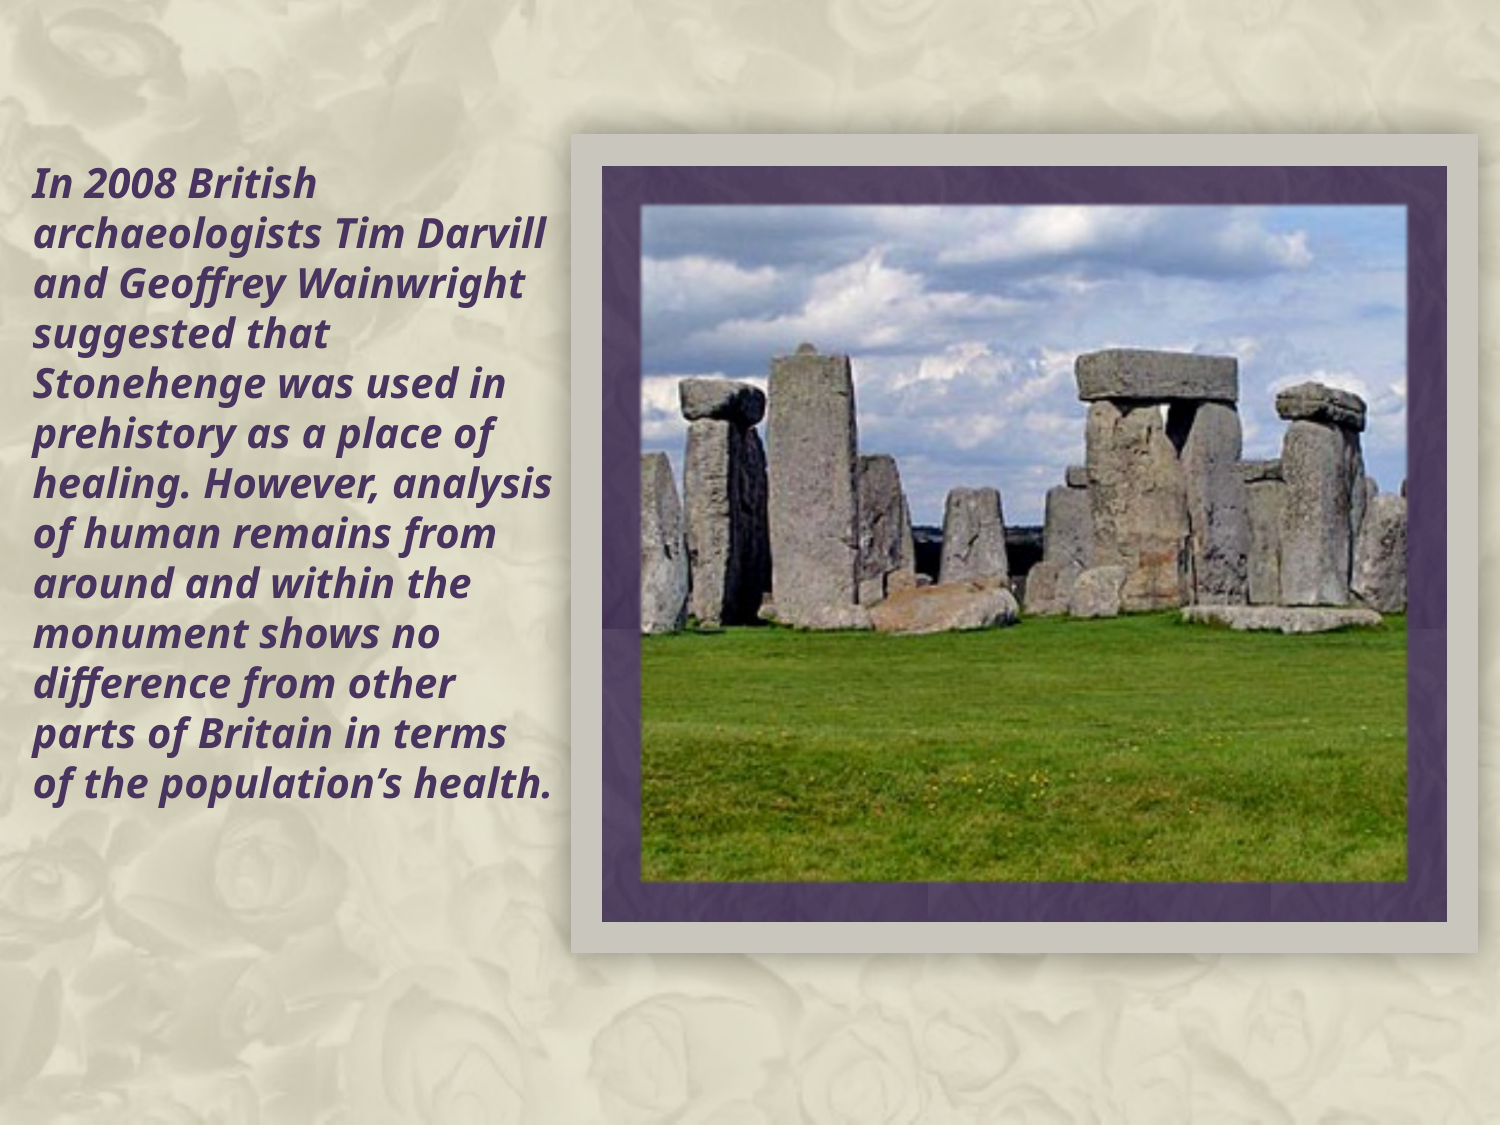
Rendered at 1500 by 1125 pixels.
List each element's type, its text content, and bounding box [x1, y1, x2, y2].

picture [638, 202, 1411, 886]
list In 2008 British archaeologists Tim Darvill and Geoffrey Wainwright suggested that Stonehenge was used in prehistory as a place of healing. However, analysis of human remains from around and within the monument shows no difference from other parts of Britain in terms of the population’s health. [17, 149, 573, 1083]
